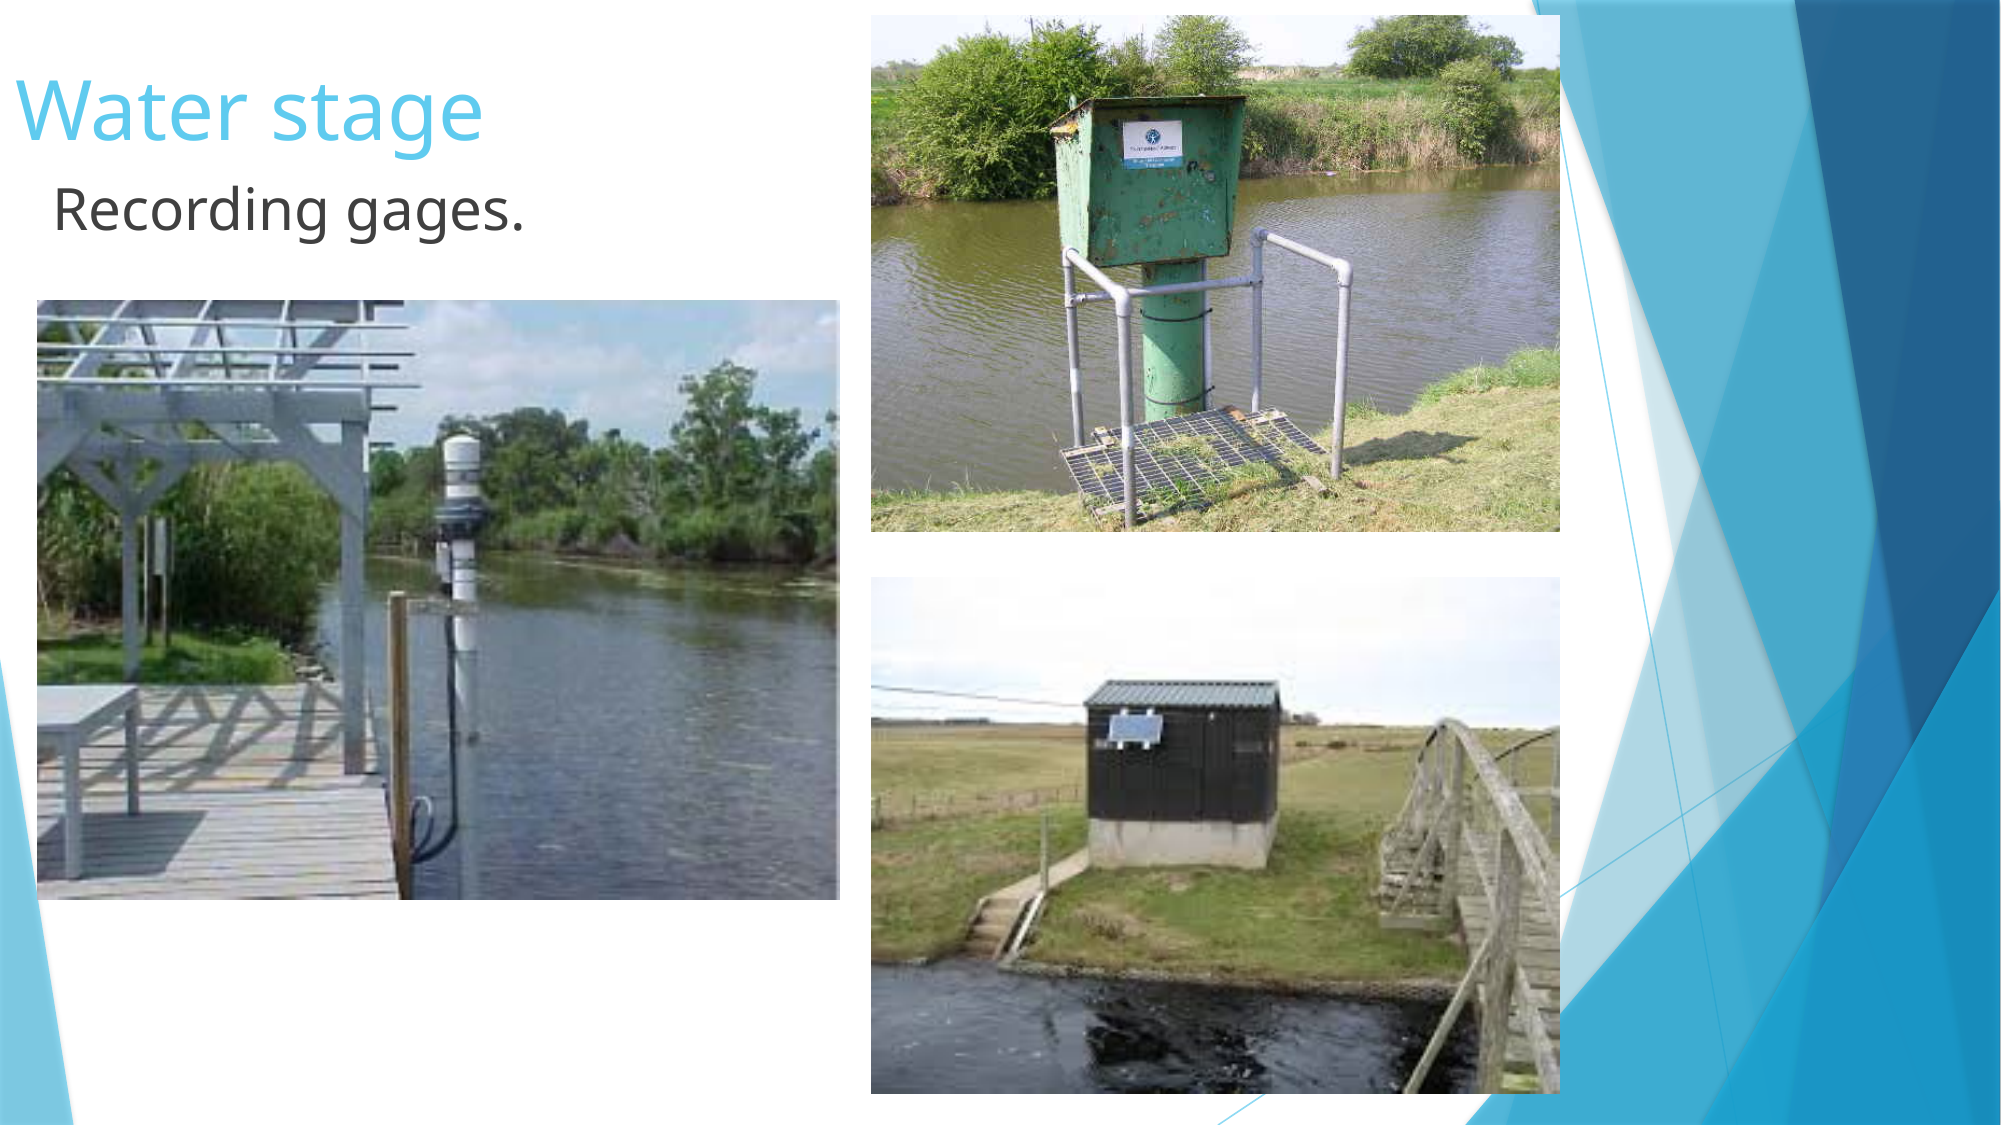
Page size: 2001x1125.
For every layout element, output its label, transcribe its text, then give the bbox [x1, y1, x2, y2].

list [871, 15, 1561, 533]
picture [37, 299, 841, 901]
picture [871, 577, 1561, 1094]
title Water stage [0, 0, 633, 165]
list Recording gages. [37, 164, 670, 284]
